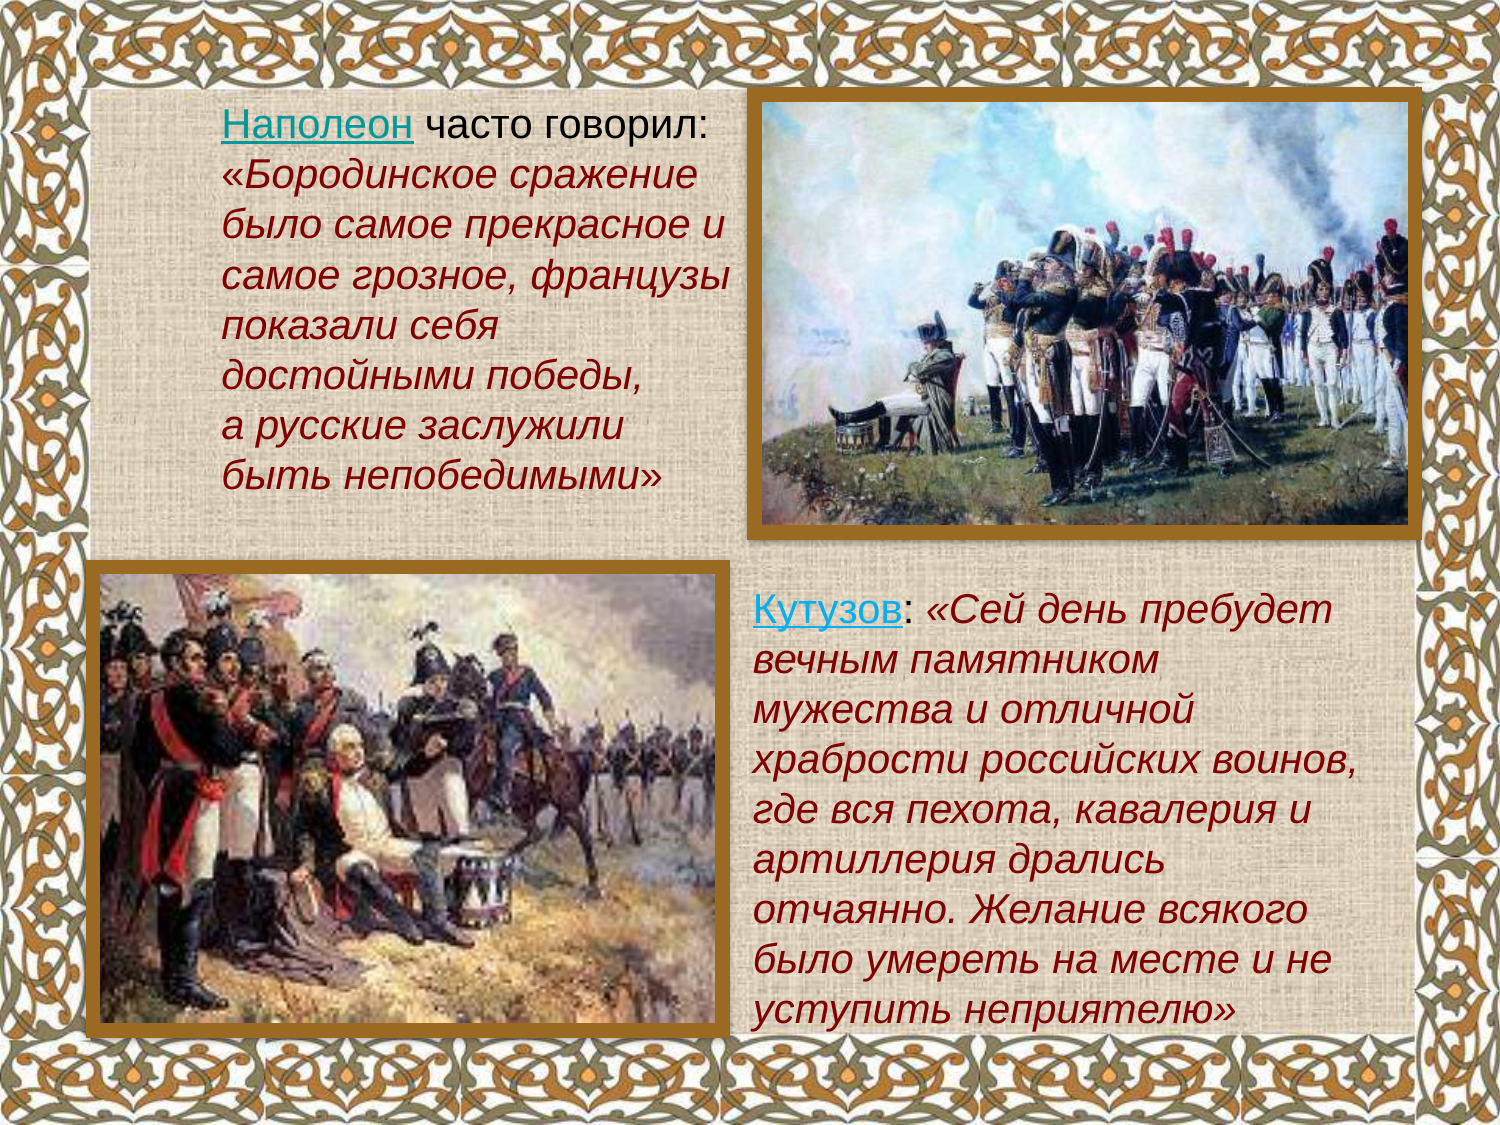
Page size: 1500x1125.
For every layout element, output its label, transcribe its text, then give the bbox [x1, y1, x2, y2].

picture [0, 0, 1500, 1125]
text_box Кутузов: «Сей день пребудет вечным памятником мужества и отличной храбрости российских воинов, где вся пехота, кавалерия и артиллерия дрались отчаянно. Желание всякого было умереть на месте и не уступить неприятелю» [738, 574, 1376, 1040]
text_box Наполеон часто говорил: «Бородинское сражение было самое прекрасное и самое грозное, французы показали себя достойными победы, a русские заслужили быть непобедимыми» [206, 89, 750, 505]
